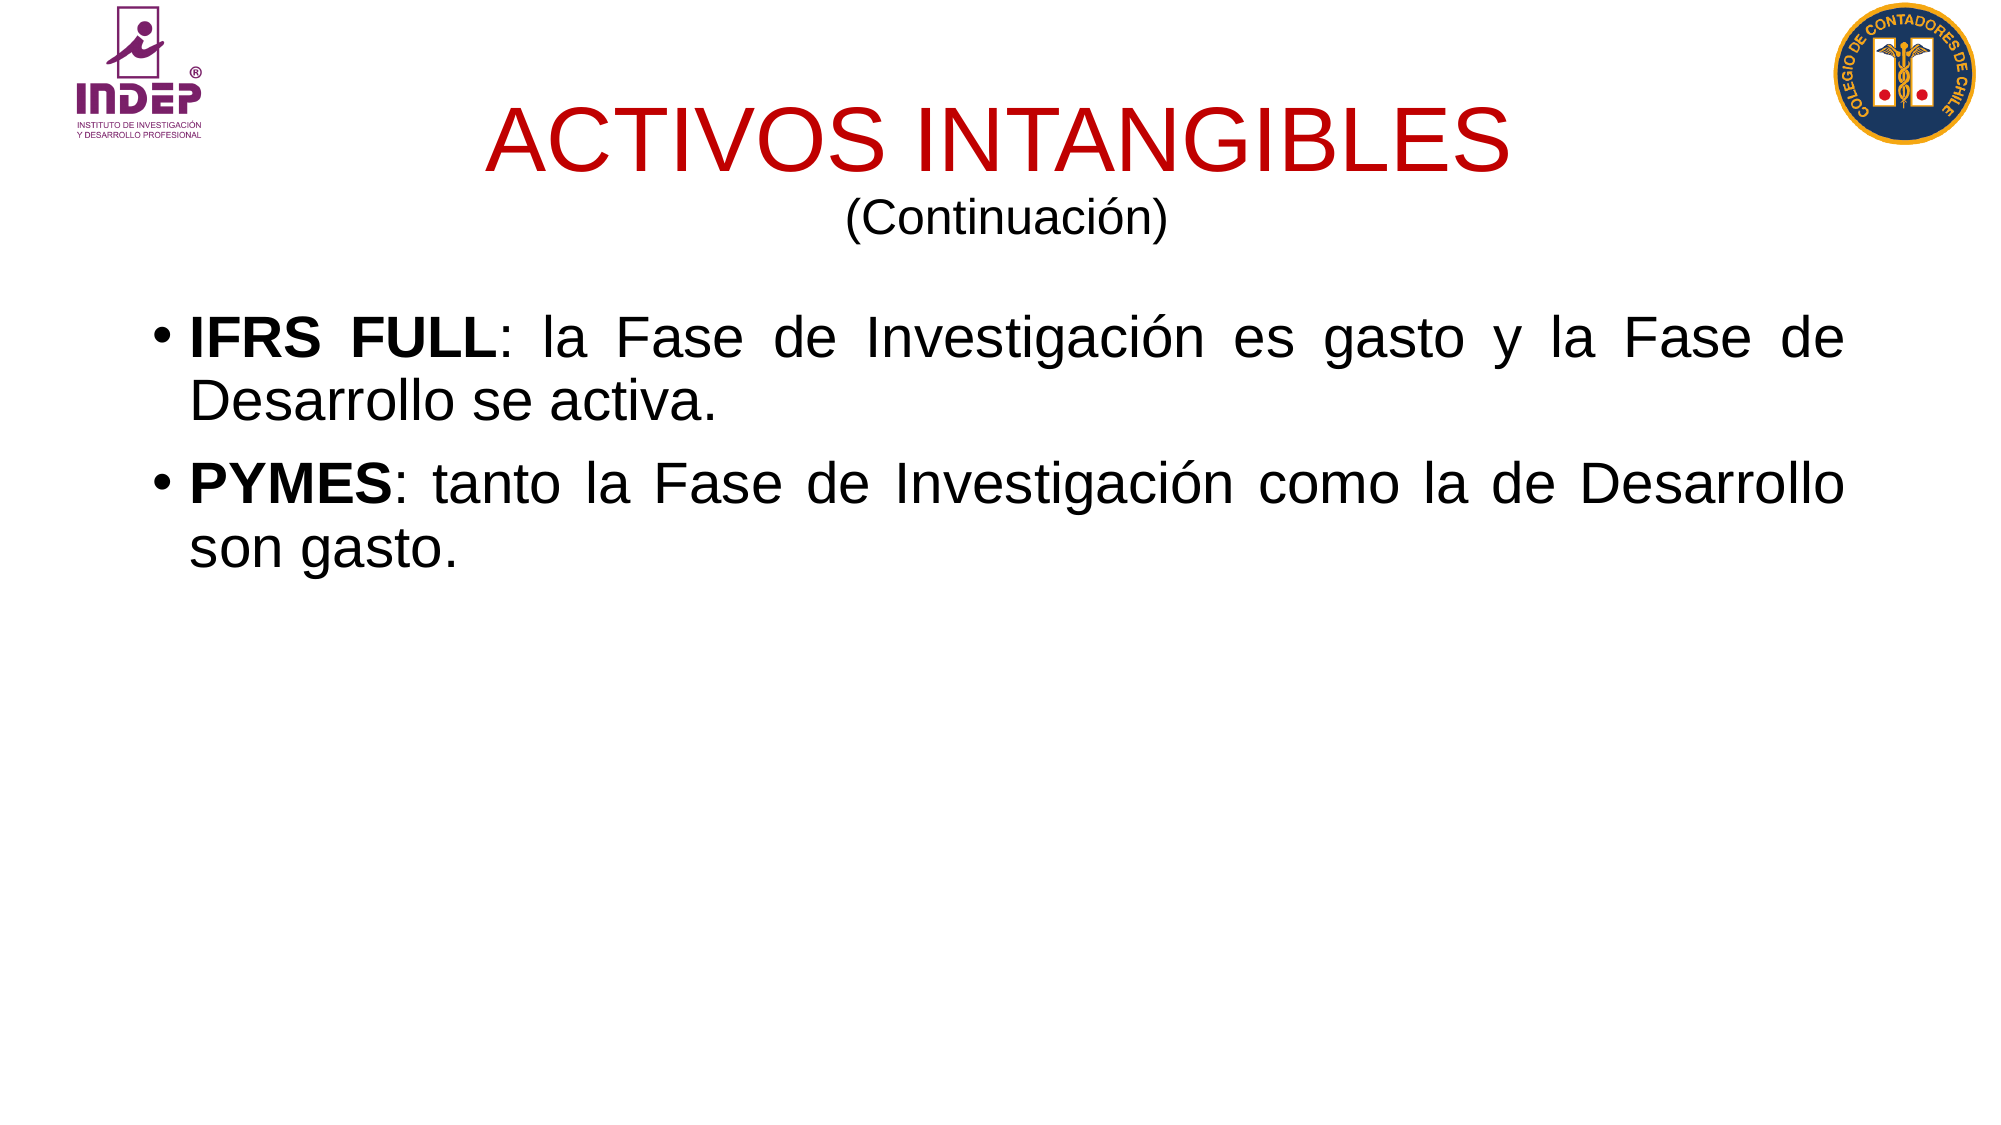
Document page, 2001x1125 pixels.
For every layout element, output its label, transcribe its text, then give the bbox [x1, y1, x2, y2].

picture [1832, 2, 1976, 145]
list IFRS FULL: la Fase de Investigación es gasto y la Fase de Desarrollo se activa. PYMES: tanto la Fase de Investigación como la de Desarrollo son gasto. [137, 299, 1863, 1014]
title ACTIVOS INTANGIBLES (Continuación) [137, 59, 1863, 278]
picture [0, 0, 276, 181]
